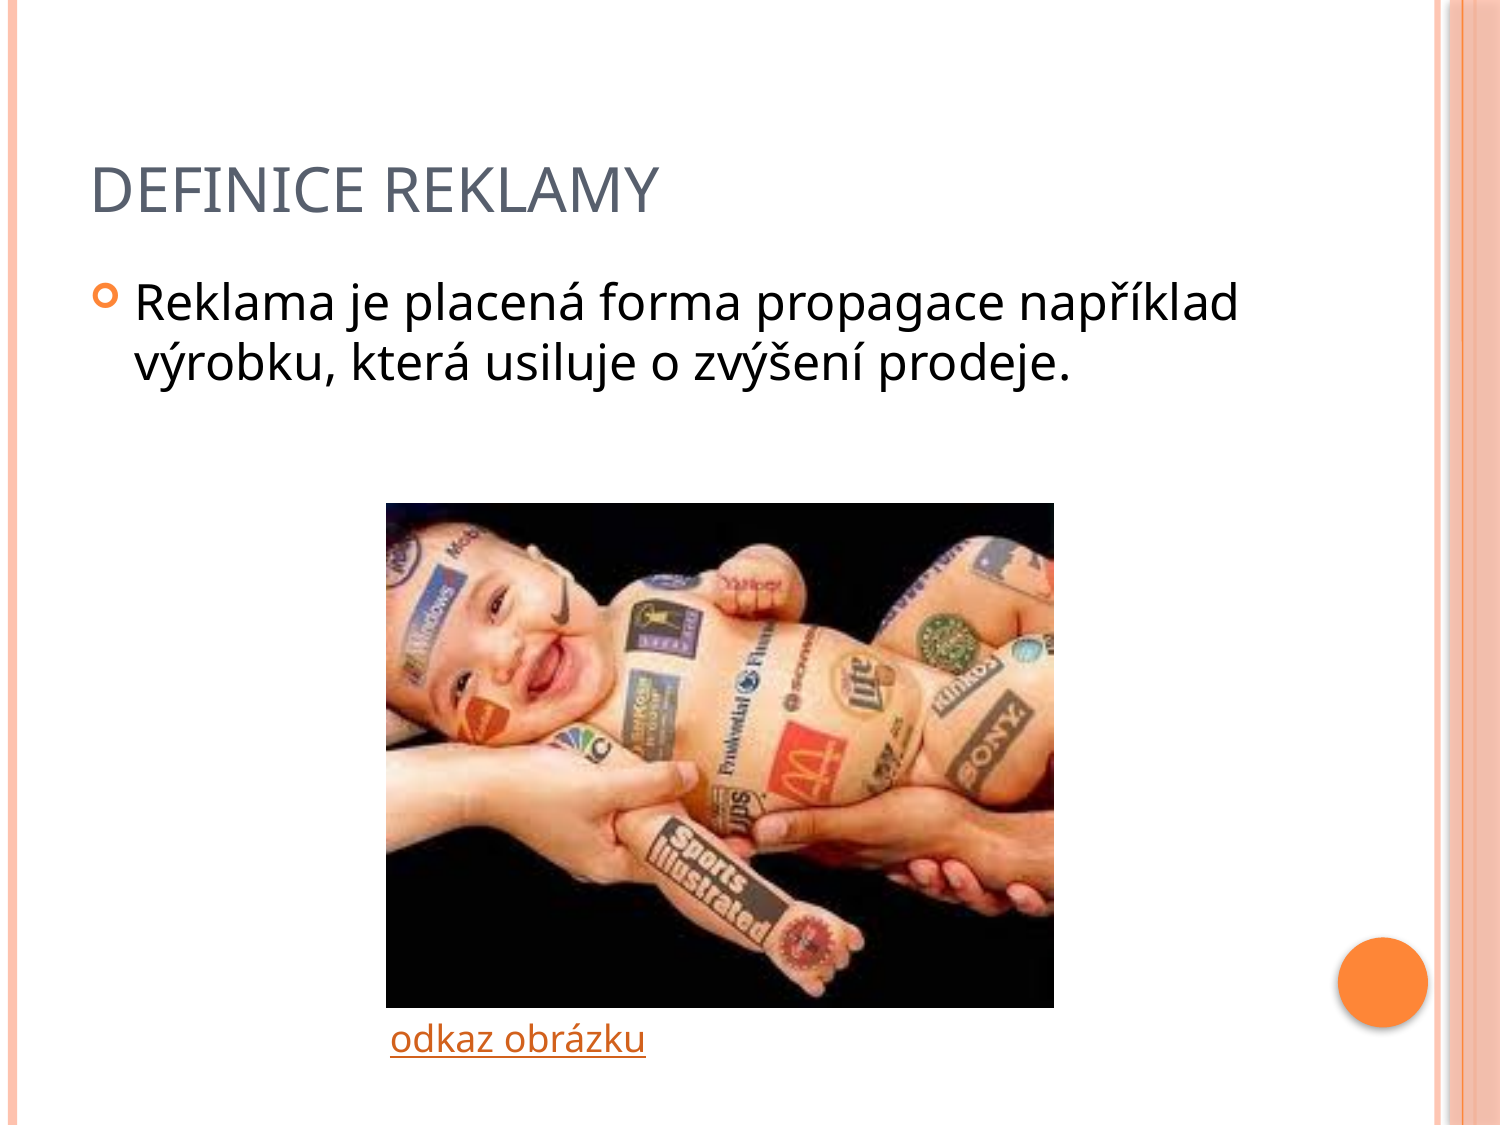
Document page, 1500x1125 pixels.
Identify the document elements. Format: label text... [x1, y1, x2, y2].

title Definice reklamy [75, 45, 1300, 233]
picture [386, 503, 1054, 1009]
text_box odkaz obrázku [374, 1007, 1125, 1074]
list Reklama je placená forma propagace například výrobku, která usiluje o zvýšení prodeje. [75, 262, 1300, 1062]
